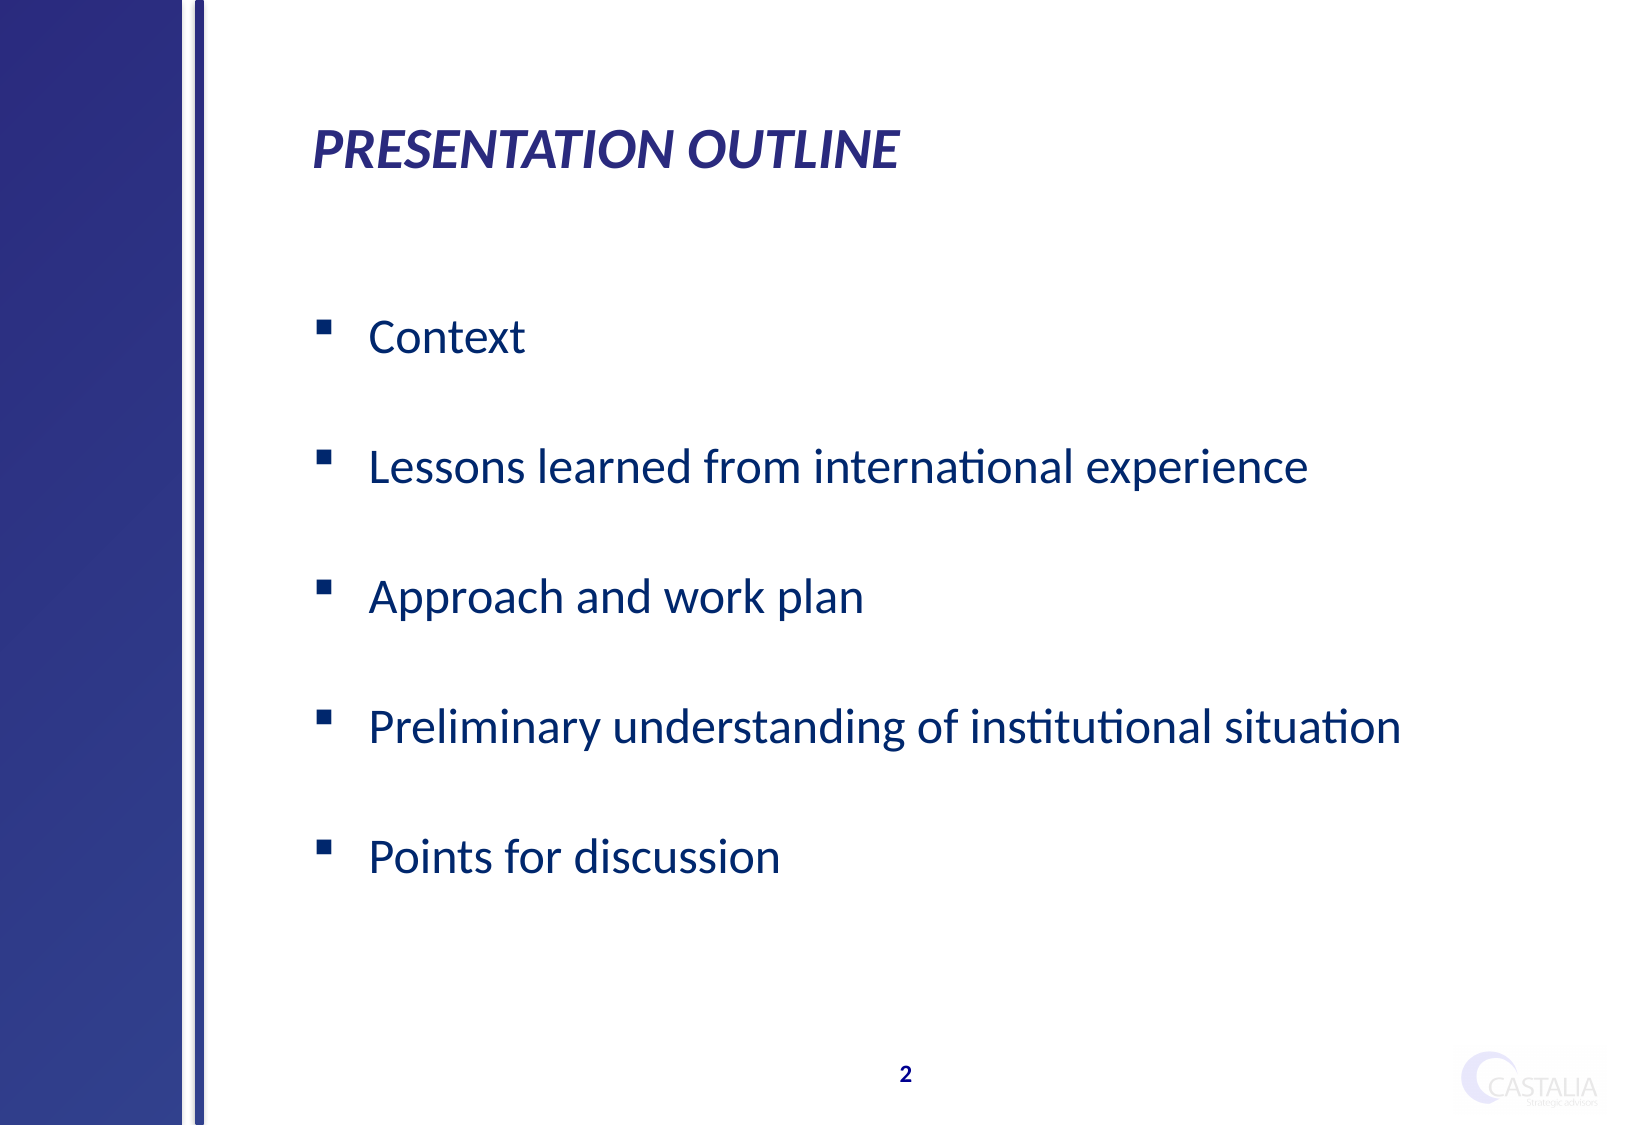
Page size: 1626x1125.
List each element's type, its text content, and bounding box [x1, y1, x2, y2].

title PRESENTATION OUTLINE [297, 80, 1444, 210]
list Context Lessons learned from international experience Approach and work plan Preliminary understanding of institutional situation Points for discussion [297, 235, 1445, 886]
slide_number 2 [716, 1042, 1096, 1103]
